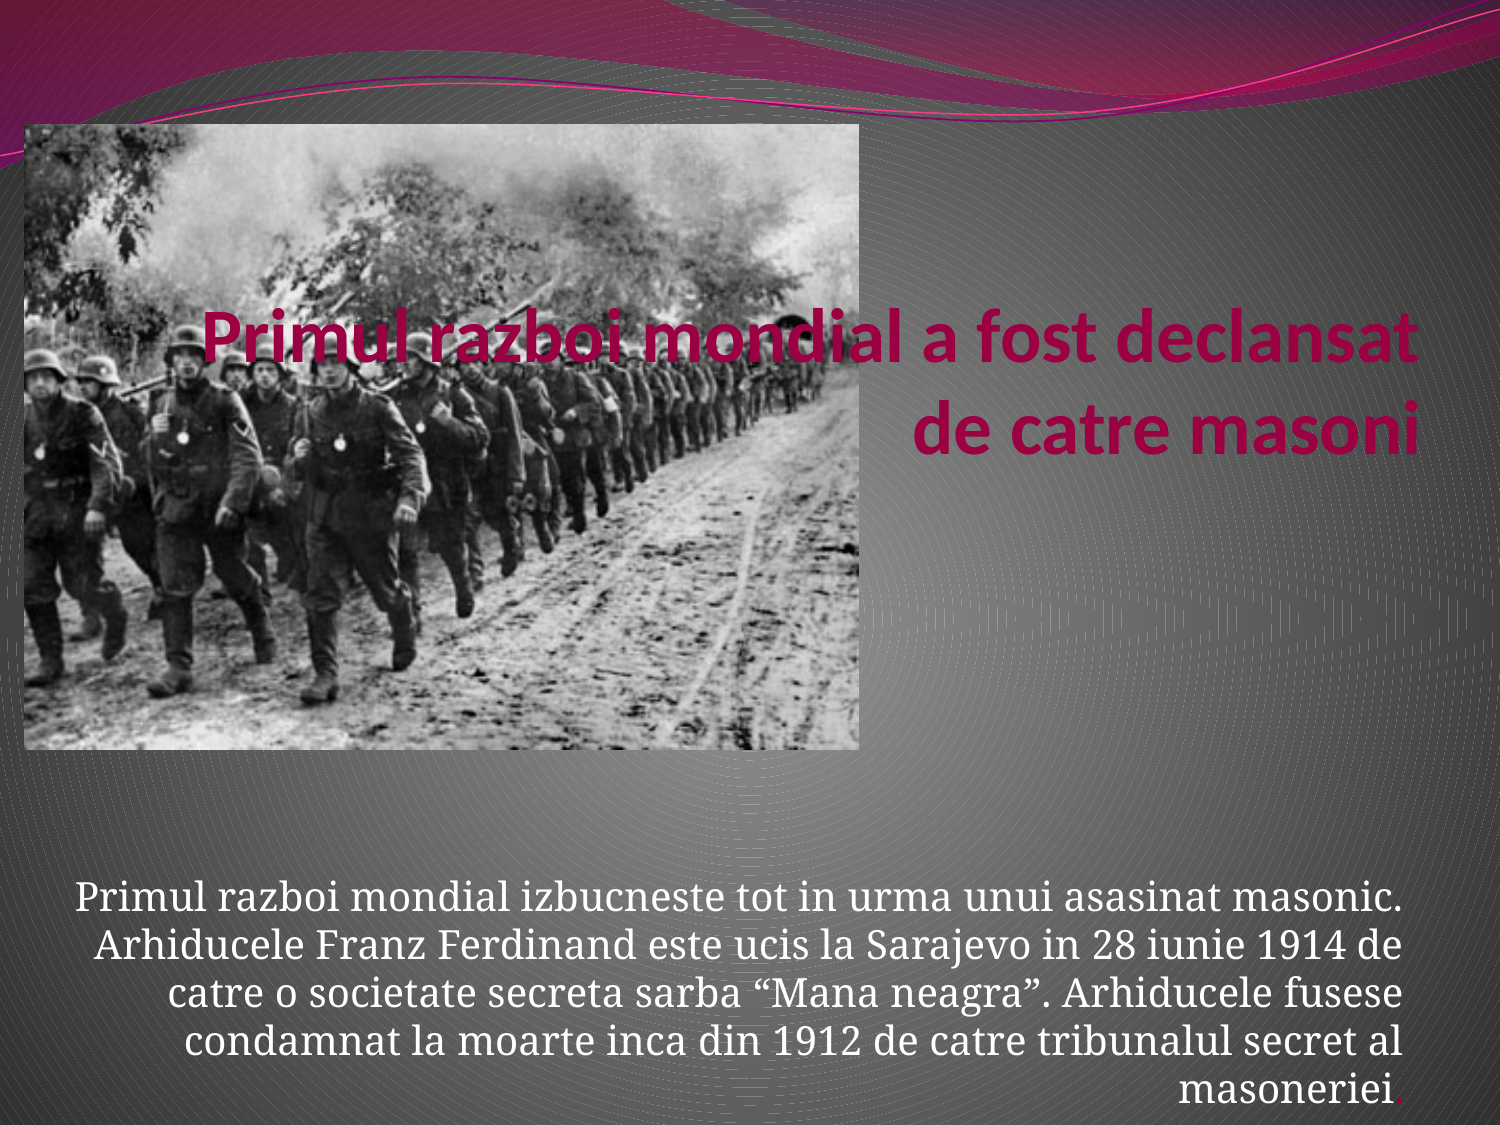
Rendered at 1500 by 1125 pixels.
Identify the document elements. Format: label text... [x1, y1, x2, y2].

picture [24, 124, 859, 750]
title Primul razboi mondial a fost declansat de catre masoni [868, 187, 1425, 563]
subtitle Primul razboi mondial izbucneste tot in urma unui asasinat masonic. Arhiducele Franz Ferdinand este ucis la Sarajevo in 28 iunie 1914 de catre o societate secreta sarba “Mana neagra”. Arhiducele fusese condamnat la moarte inca din 1912 de catre tribunalul secret al masoneriei. [0, 529, 1413, 1125]
